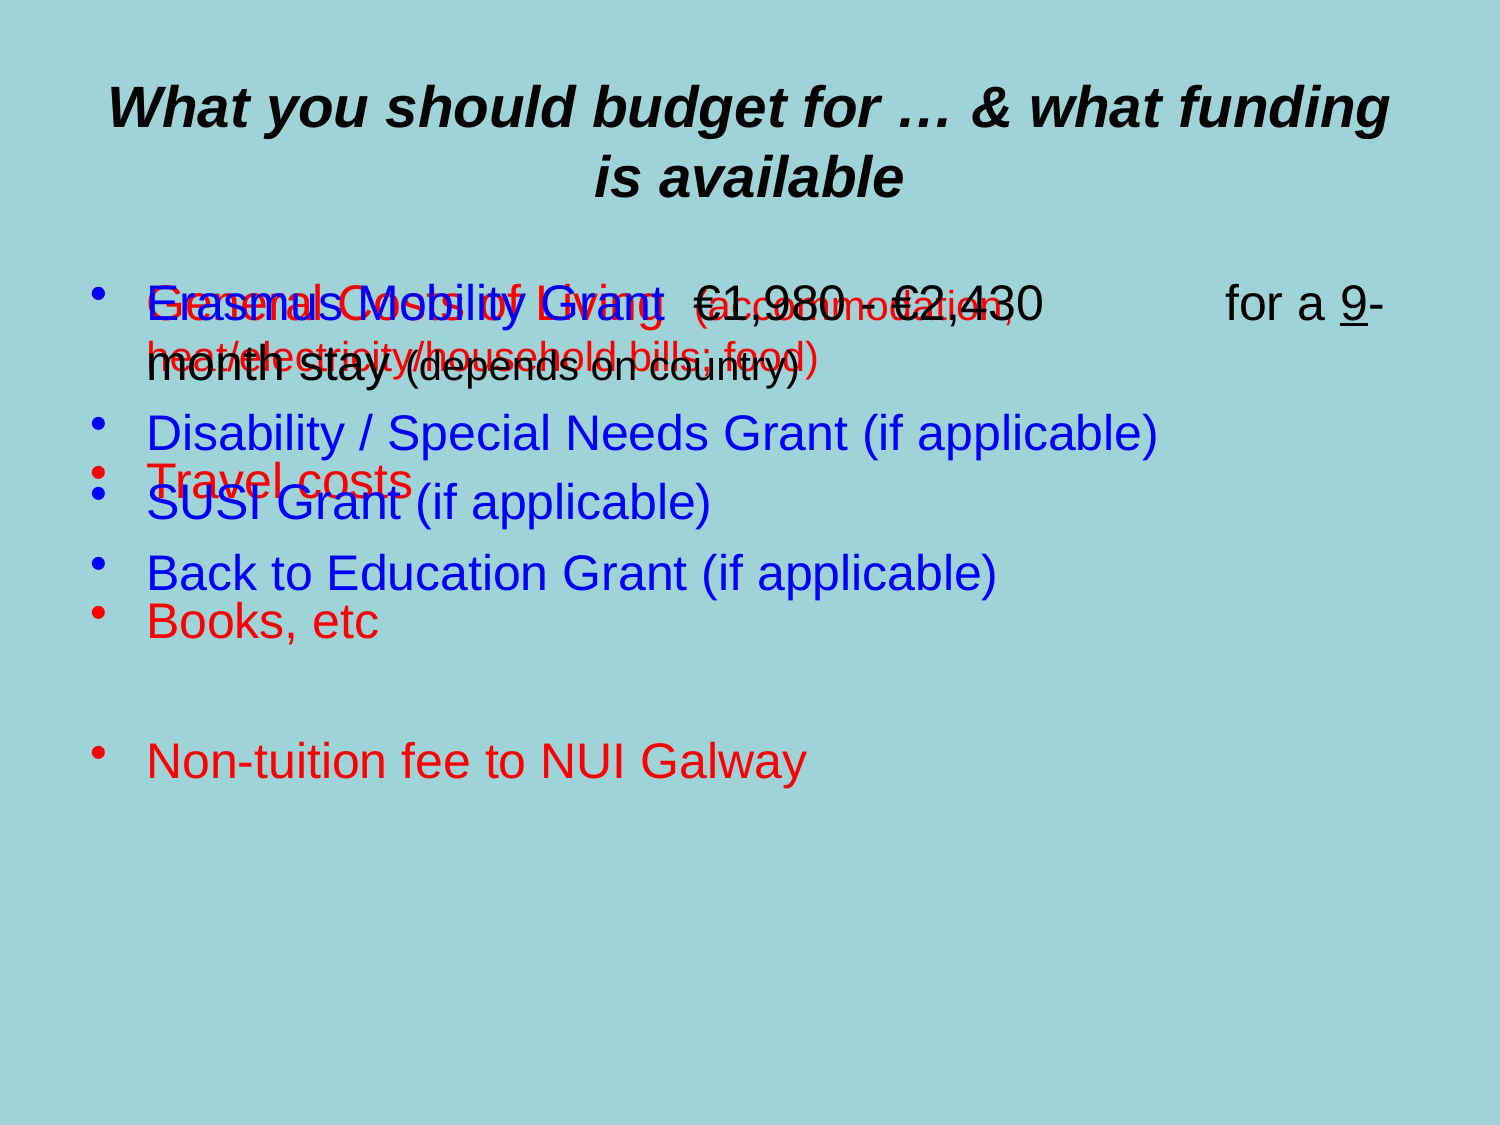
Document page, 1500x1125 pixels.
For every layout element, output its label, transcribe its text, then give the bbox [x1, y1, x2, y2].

list Erasmus Mobility Grant €1,980 - €2,430 for a 9-month stay (depends on country) Disability / Special Needs Grant (if applicable) SUSI Grant (if applicable) Back to Education Grant (if applicable) [74, 262, 1426, 1006]
title What you should budget for … & what funding is available [74, 44, 1426, 233]
